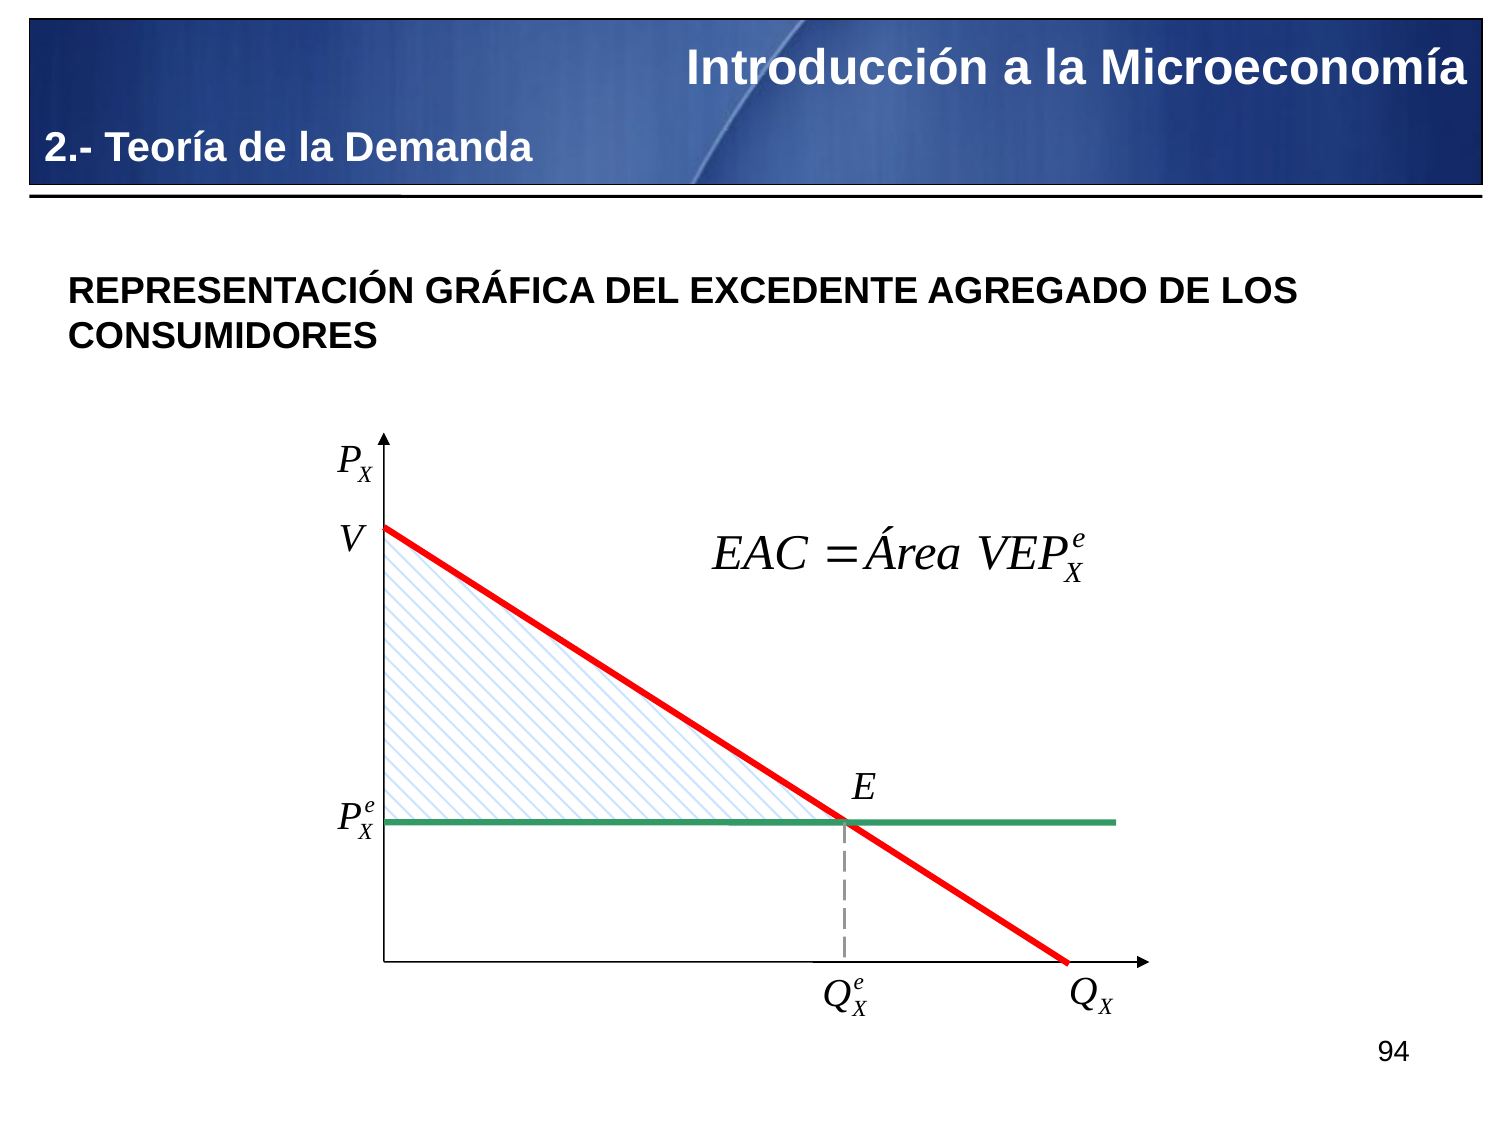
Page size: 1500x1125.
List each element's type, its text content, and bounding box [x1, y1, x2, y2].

text_box 2.- Teoría de la Demanda [29, 112, 585, 178]
text_box Introducción a la Microeconomía [608, 26, 1483, 102]
text_box REPRESENTACIÓN GRÁFICA DEL EXCEDENTE AGREGADO DE LOS CONSUMIDORES [53, 259, 1436, 364]
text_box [702, 515, 1096, 591]
text_box [29, 19, 1483, 185]
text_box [329, 432, 1150, 1024]
slide_number 94 [1074, 1024, 1426, 1103]
